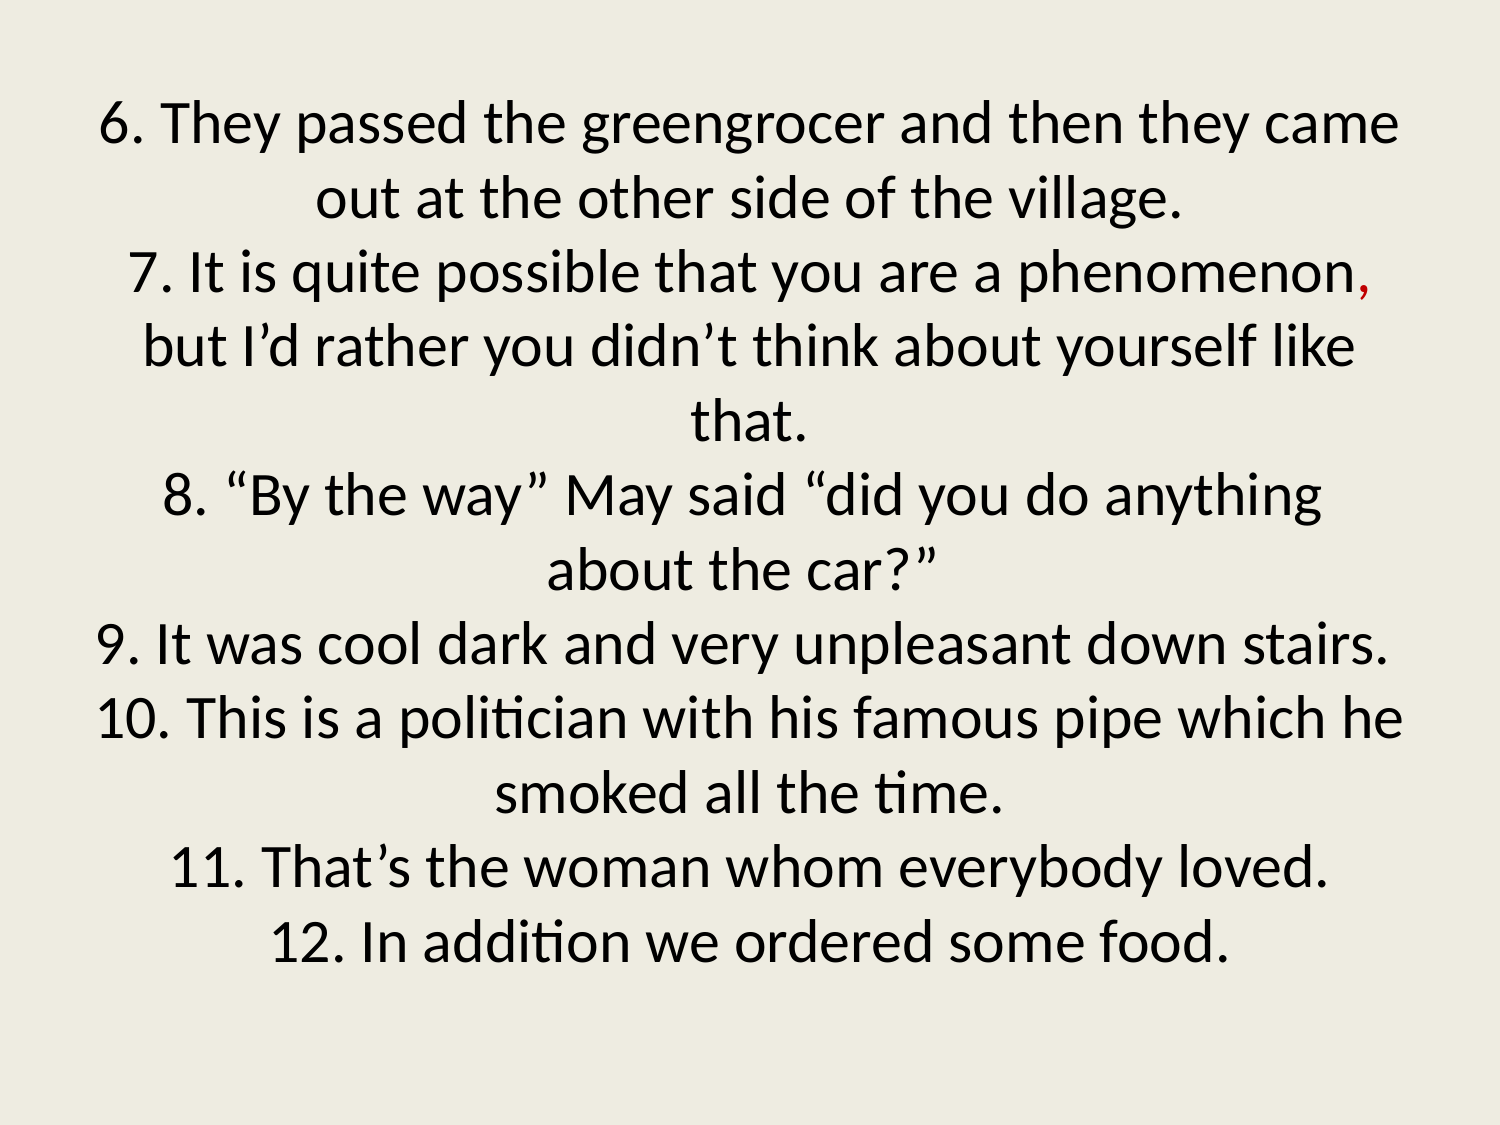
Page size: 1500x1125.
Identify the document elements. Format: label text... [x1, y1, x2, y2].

title 6. They passed the greengrocer and then they came out at the other side of the village. 7. It is quite possible that you are a phenomenon, but I’d rather you didn’t think about yourself like that. 8. “By the way” May said “did you do anything about the car?” 9. It was cool dark and very unpleasant down stairs. 10. This is a politician with his famous pipe which he smoked all the time. 11. That’s the woman whom everybody loved. 12. In addition we ordered some food. [75, 45, 1425, 1012]
